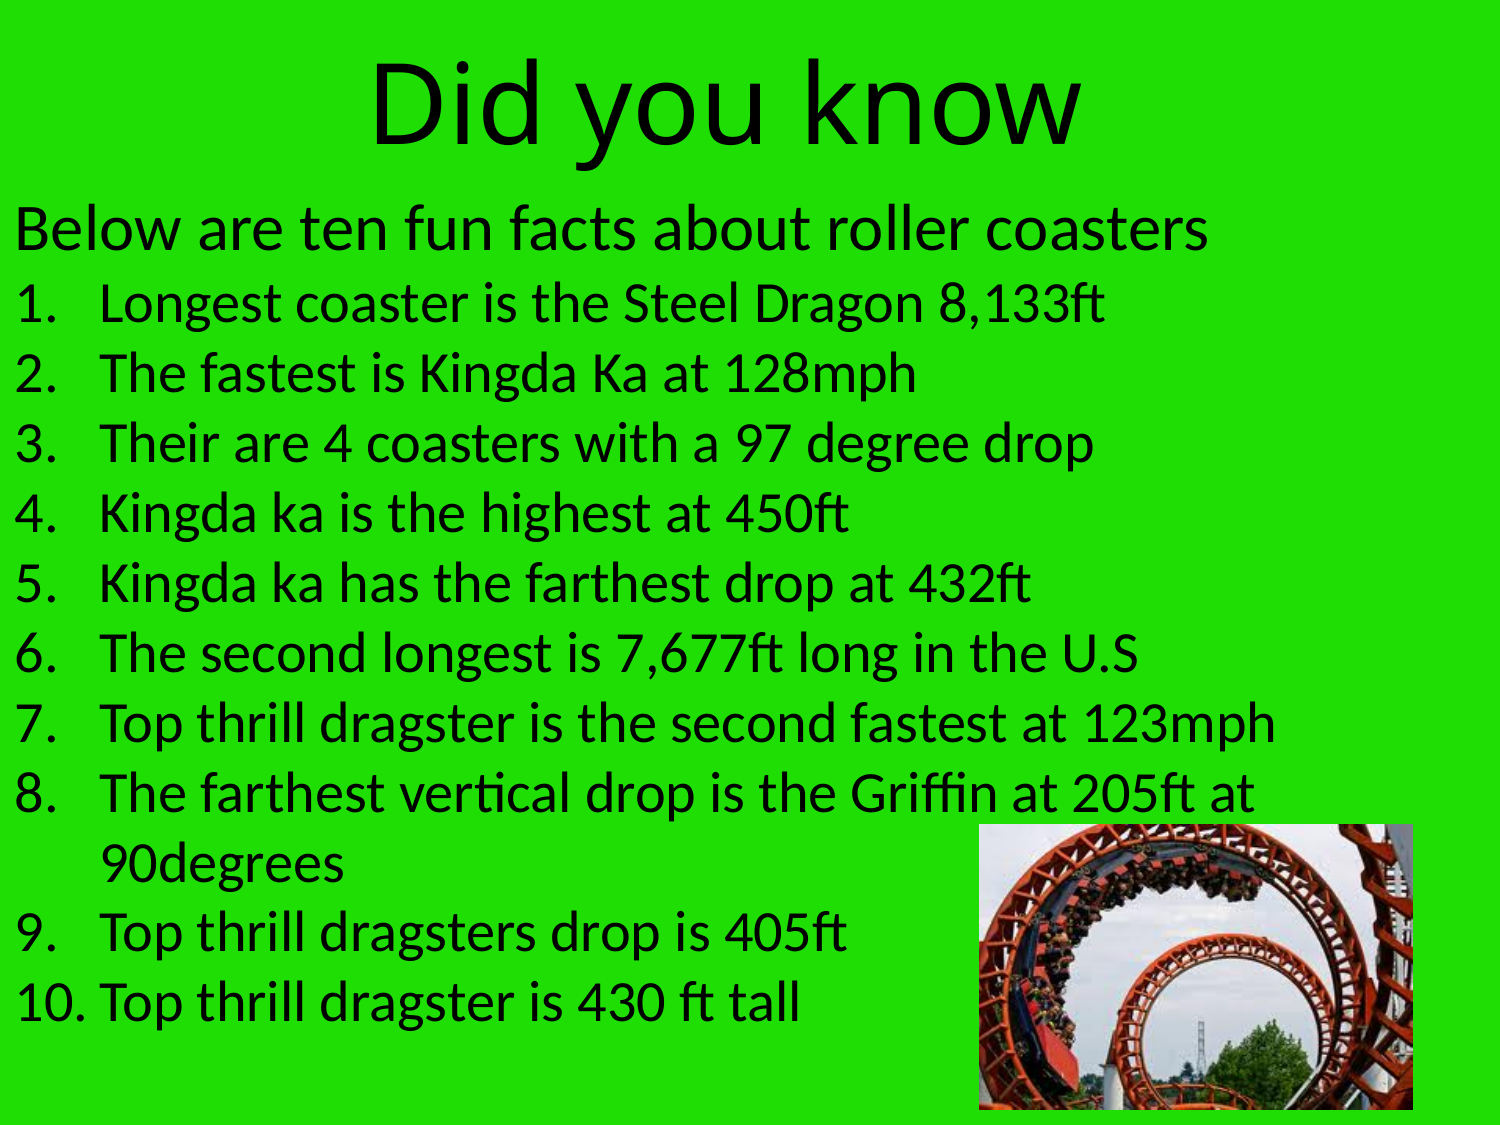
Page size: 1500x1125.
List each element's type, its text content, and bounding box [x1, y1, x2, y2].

text_box Did you know [37, 24, 1413, 175]
text_box Below are ten fun facts about roller coasters Longest coaster is the Steel Dragon 8,133ft The fastest is Kingda Ka at 128mph Their are 4 coasters with a 97 degree drop Kingda ka is the highest at 450ft Kingda ka has the farthest drop at 432ft The second longest is 7,677ft long in the U.S Top thrill dragster is the second fastest at 123mph The farthest vertical drop is the Griffin at 205ft at 90degrees Top thrill dragsters drop is 405ft Top thrill dragster is 430 ft tall [0, 176, 1463, 1041]
picture [979, 824, 1413, 1110]
